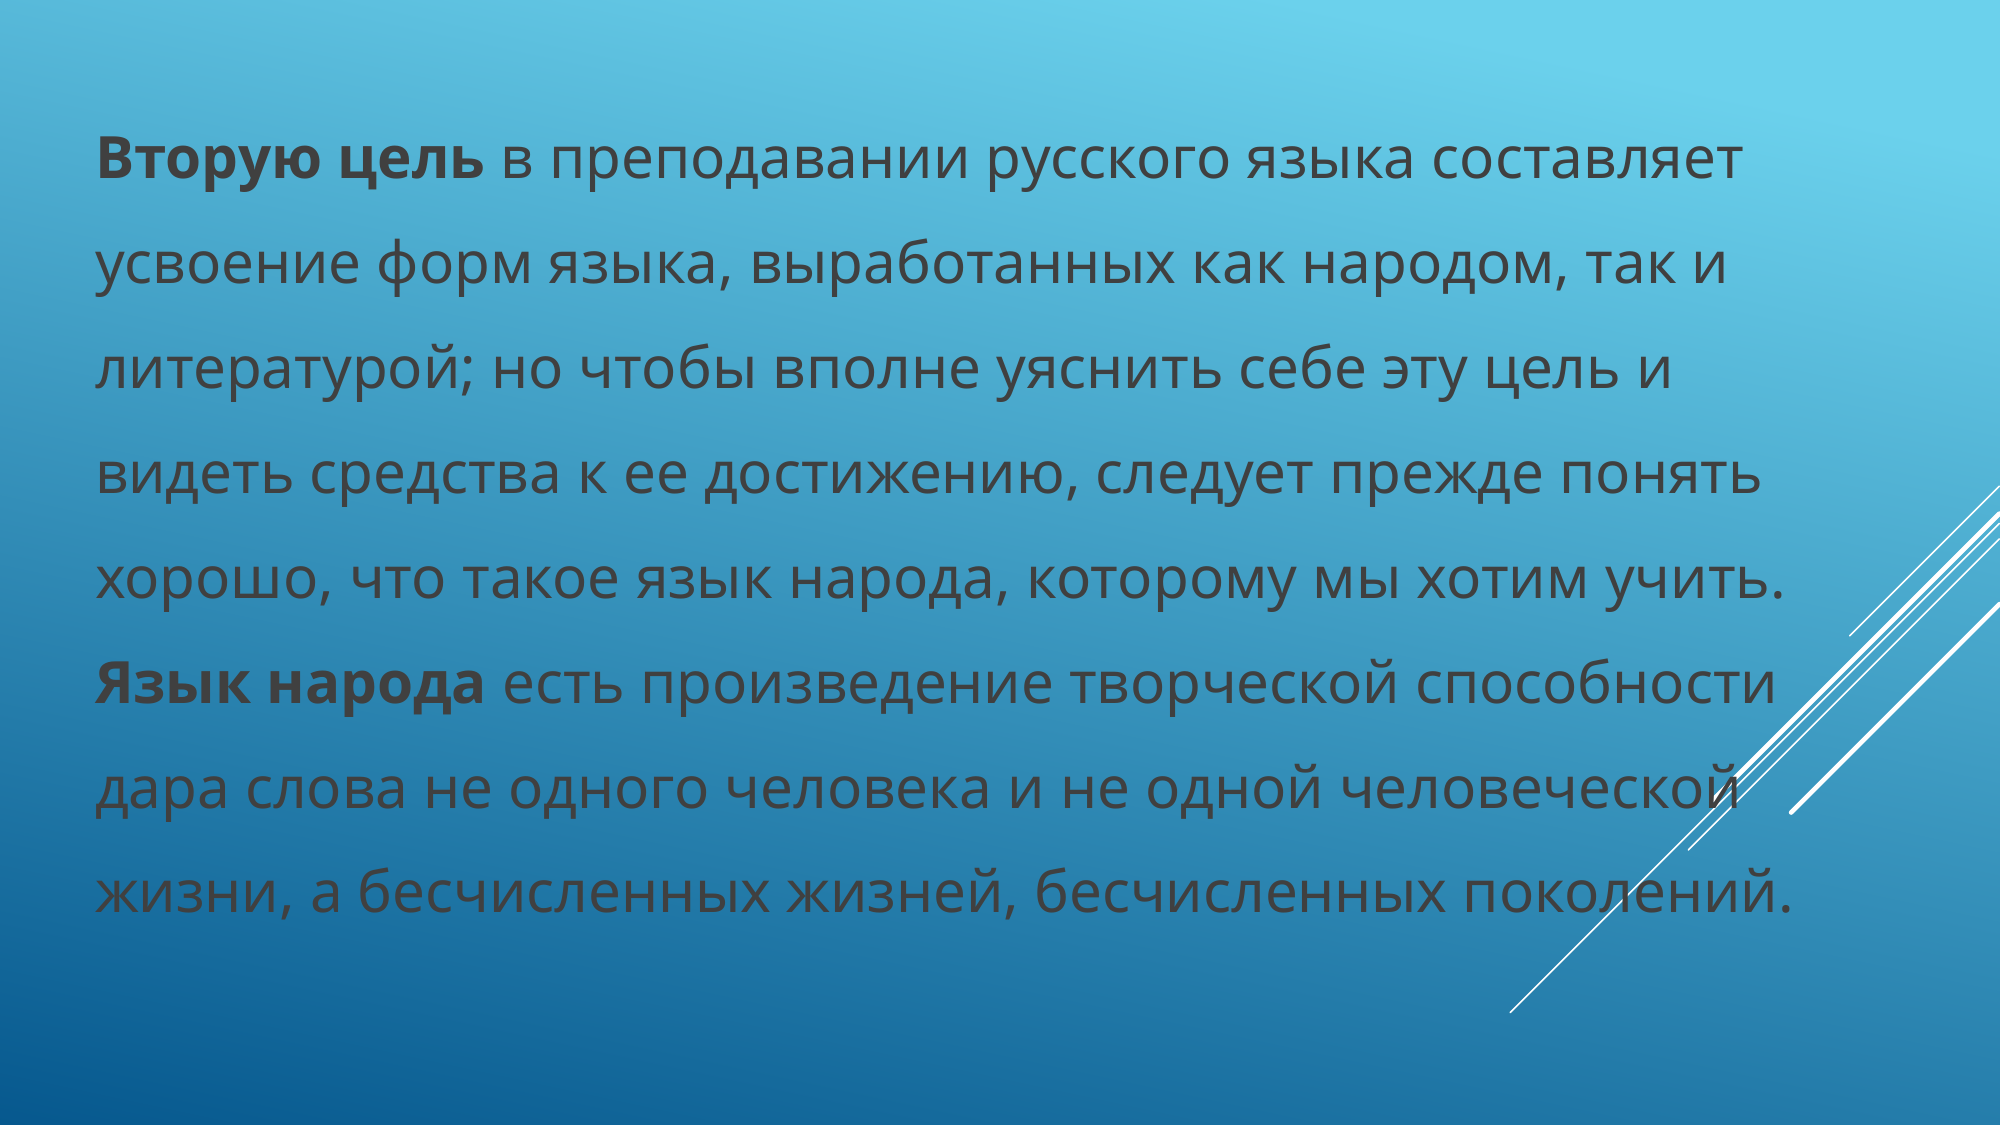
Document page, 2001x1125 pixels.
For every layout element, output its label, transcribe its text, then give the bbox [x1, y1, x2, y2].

text_box Вторую цель в преподавании русского языка составляет усвоение форм языка, выработанных как народом, так и литературой; но чтобы вполне уяснить себе эту цель и видеть средства к ее достижению, следует прежде понять хорошо, что такое язык народа, которому мы хотим учить. Язык народа есть произведение творческой способности дара слова не одного человека и не одной человеческой жизни, а бесчисленных жизней, бесчисленных поколений. [80, 77, 1834, 1002]
